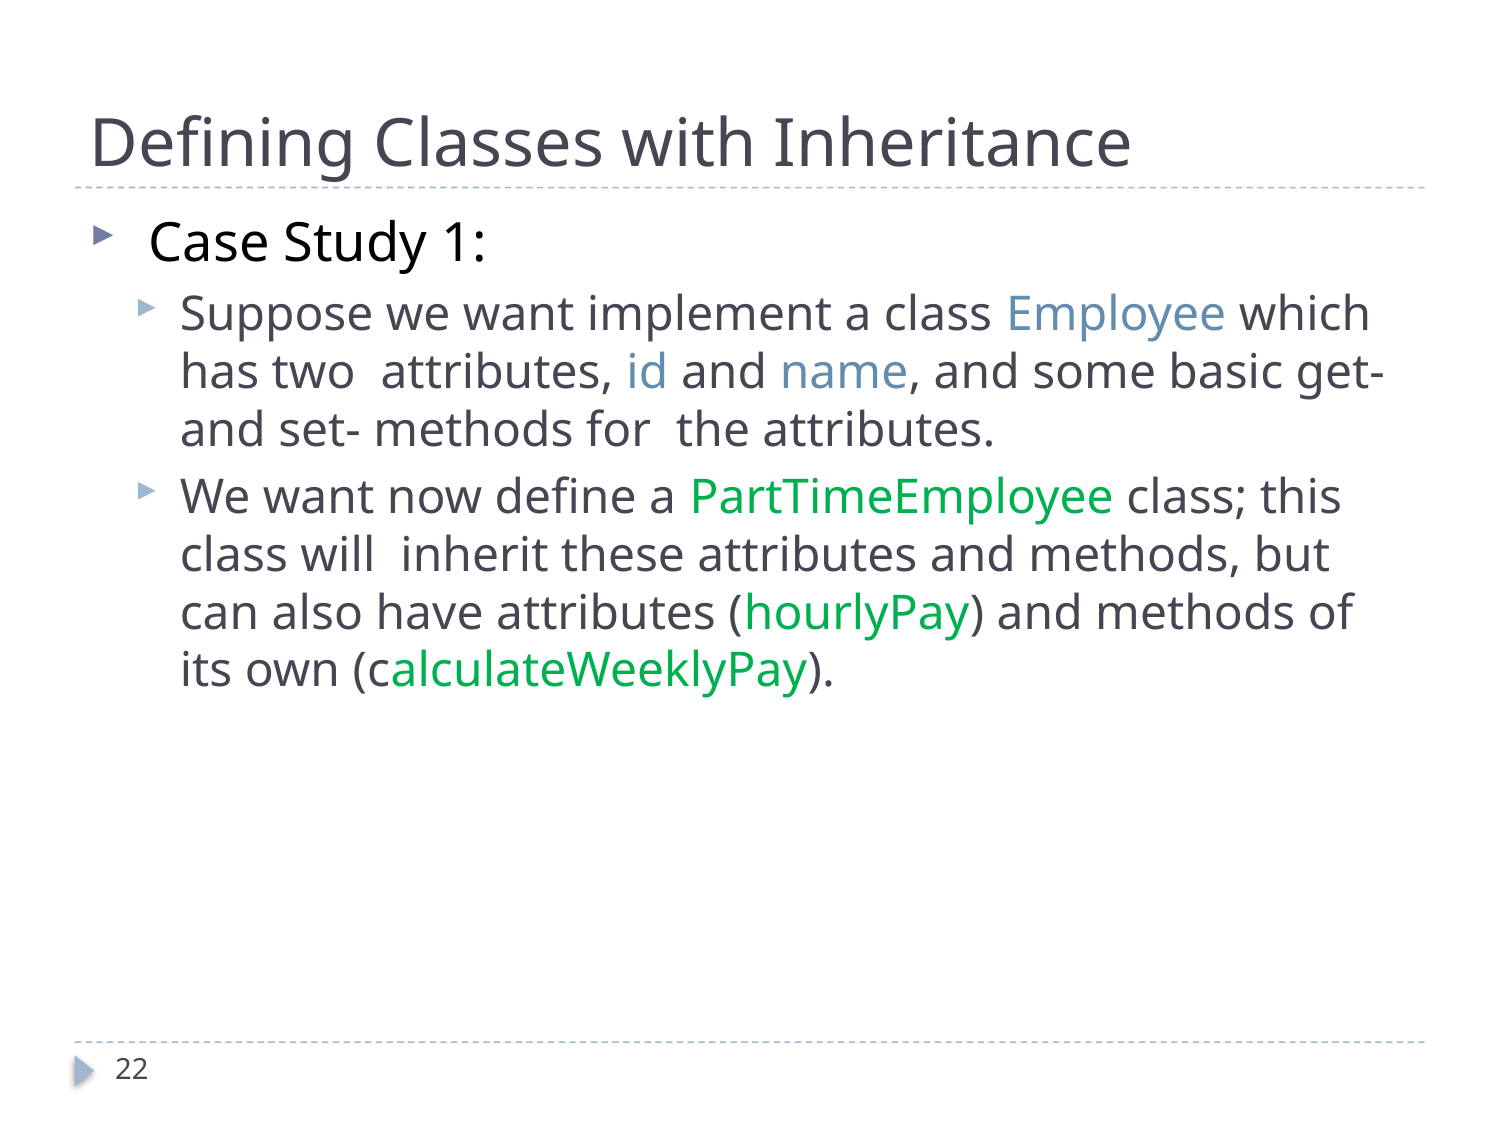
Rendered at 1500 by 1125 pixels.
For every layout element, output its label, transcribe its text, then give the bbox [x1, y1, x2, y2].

slide_number 22 [100, 1042, 426, 1103]
title Defining Classes with Inheritance [75, 24, 1425, 188]
list Case Study 1: Suppose we want implement a class Employee which has two attributes, id and name, and some basic get- and set- methods for the attributes. We want now define a PartTimeEmployee class; this class will inherit these attributes and methods, but can also have attributes (hourlyPay) and methods of its own (calculateWeeklyPay). [75, 200, 1425, 1010]
